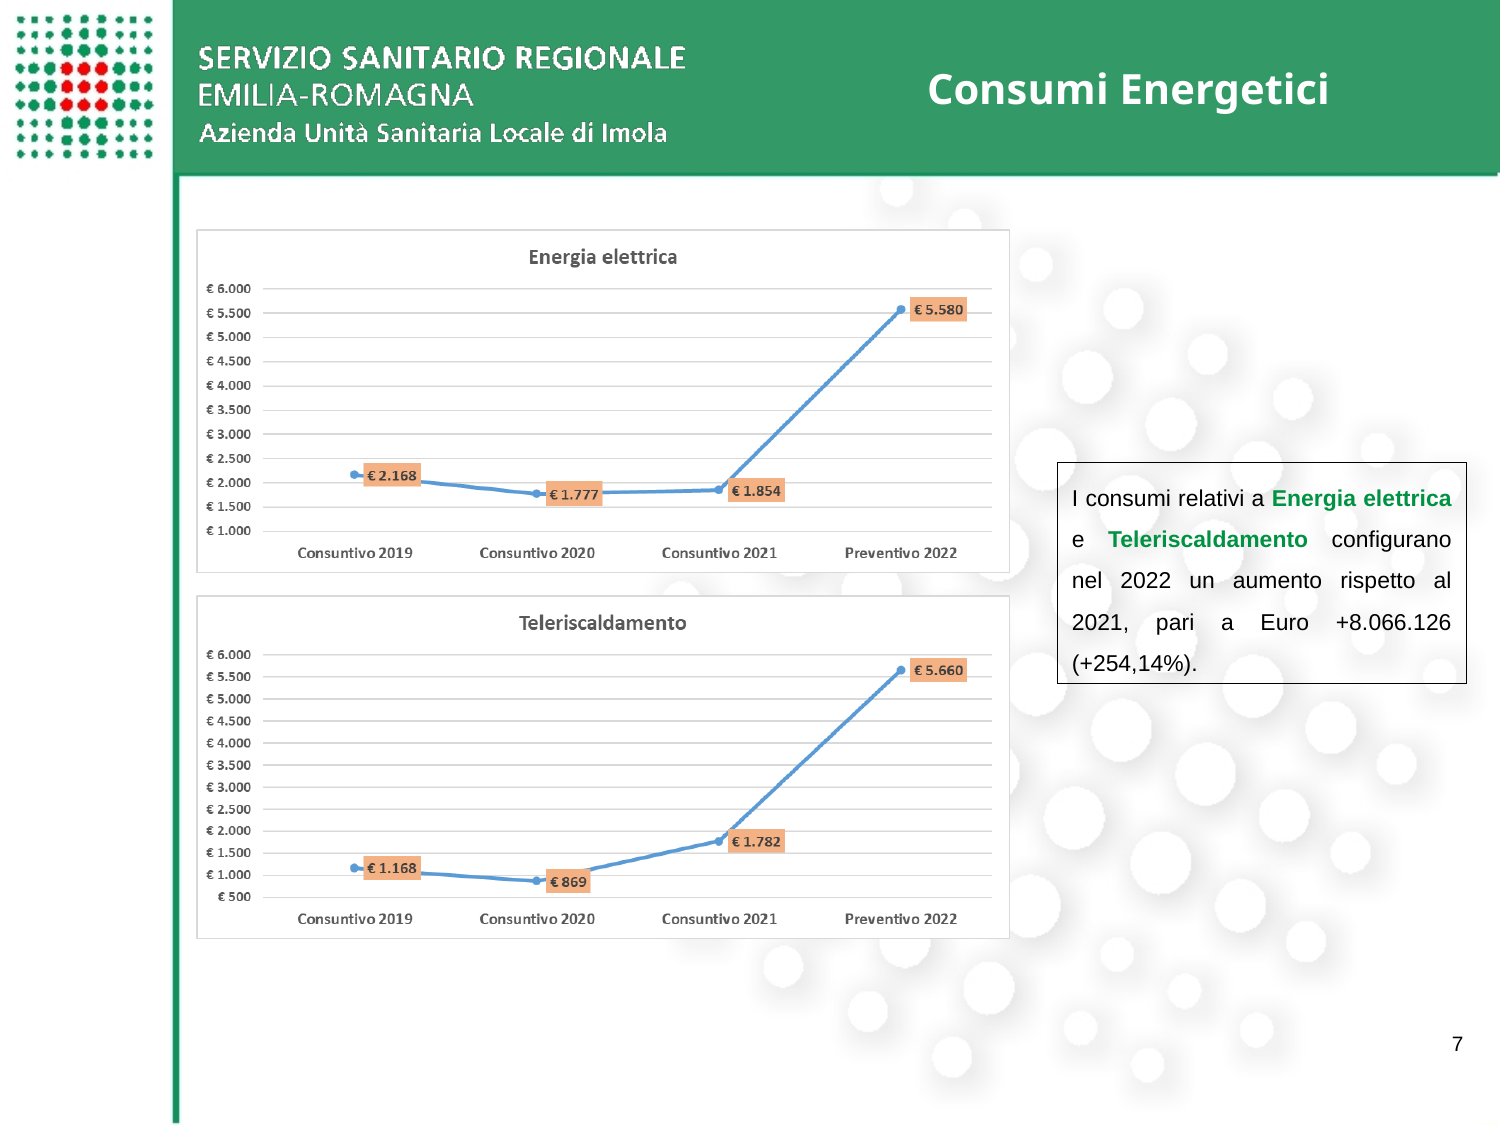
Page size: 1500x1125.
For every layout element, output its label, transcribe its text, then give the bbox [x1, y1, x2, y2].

text_box Consumi Energetici [820, 55, 1447, 120]
slide_number 7 [1128, 1022, 1479, 1102]
text_box I consumi relativi a Energia elettrica e Teleriscaldamento configurano nel 2022 un aumento rispetto al 2021, pari a Euro +8.066.126 (+254,14%). [1057, 462, 1467, 684]
picture [0, 0, 1500, 1125]
